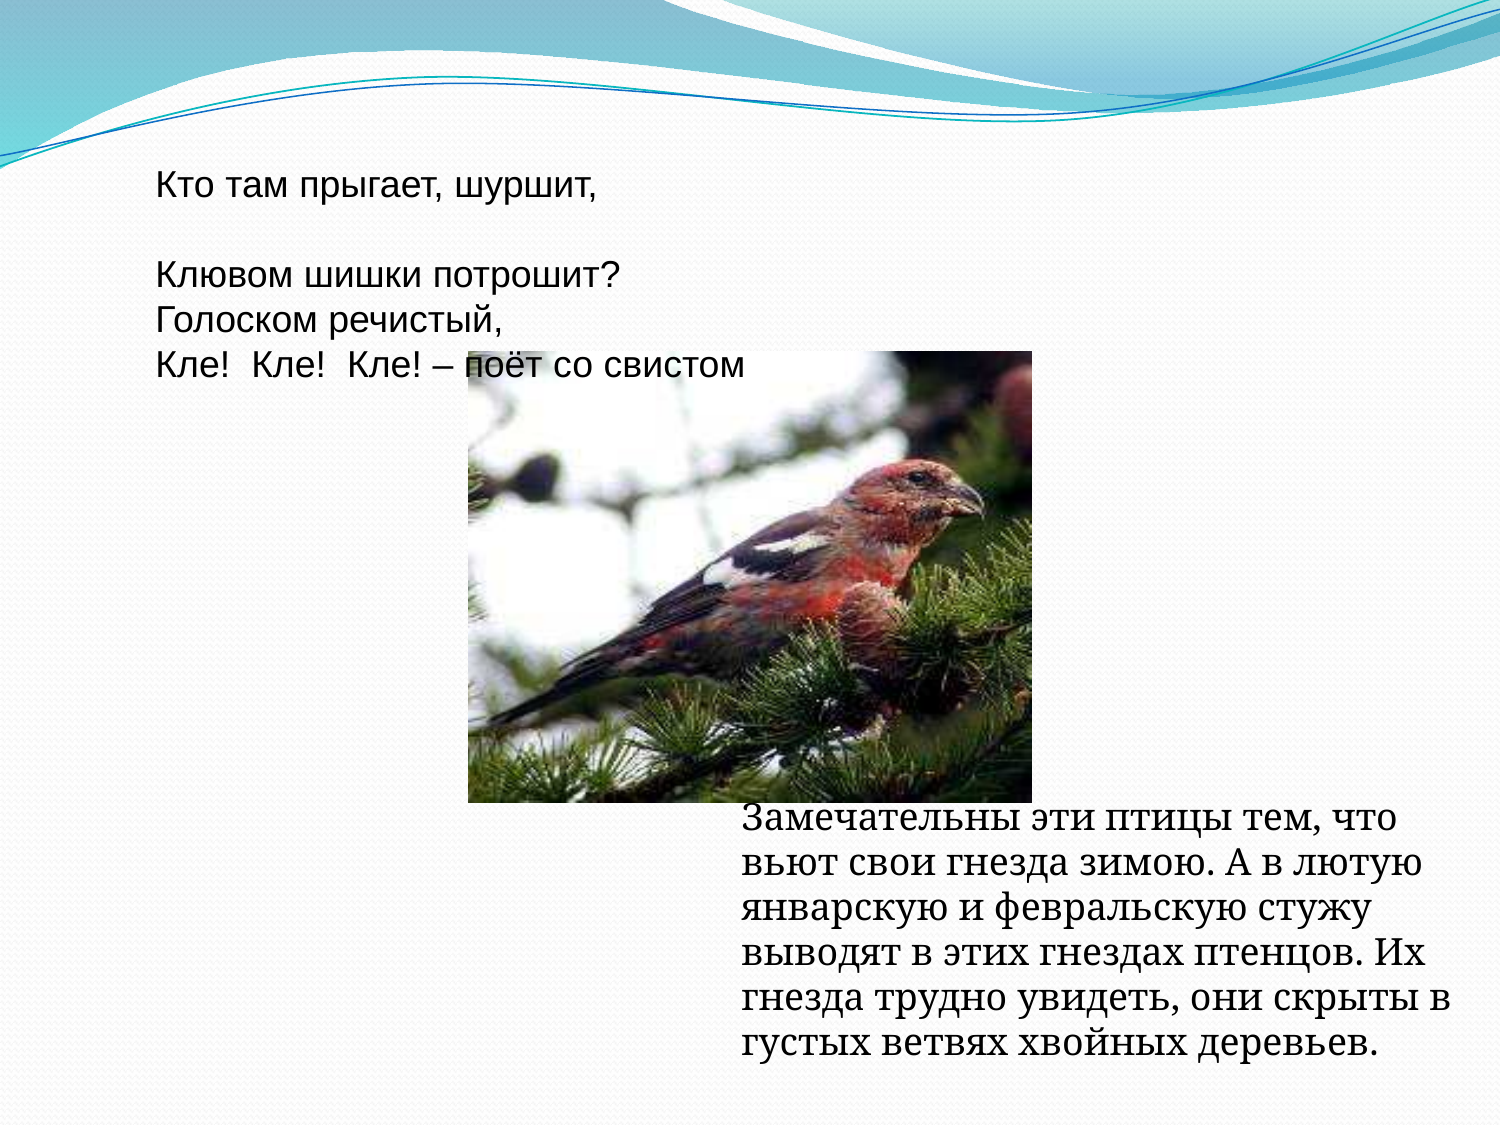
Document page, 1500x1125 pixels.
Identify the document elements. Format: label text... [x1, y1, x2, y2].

picture [468, 351, 1032, 804]
text_box Замечательны эти птицы тем, что вьют свои гнезда зимою. А в лютую январскую и февральскую стужу выводят в этих гнездах птенцов. Их гнезда трудно увидеть, они скрыты в густых ветвях хвойных деревьев. [726, 785, 1477, 1070]
text_box Кто там прыгает, шуршит, Клювом шишки потрошит? Голоском речистый, Кле! Кле! Кле! – поёт со свистом [140, 152, 891, 393]
